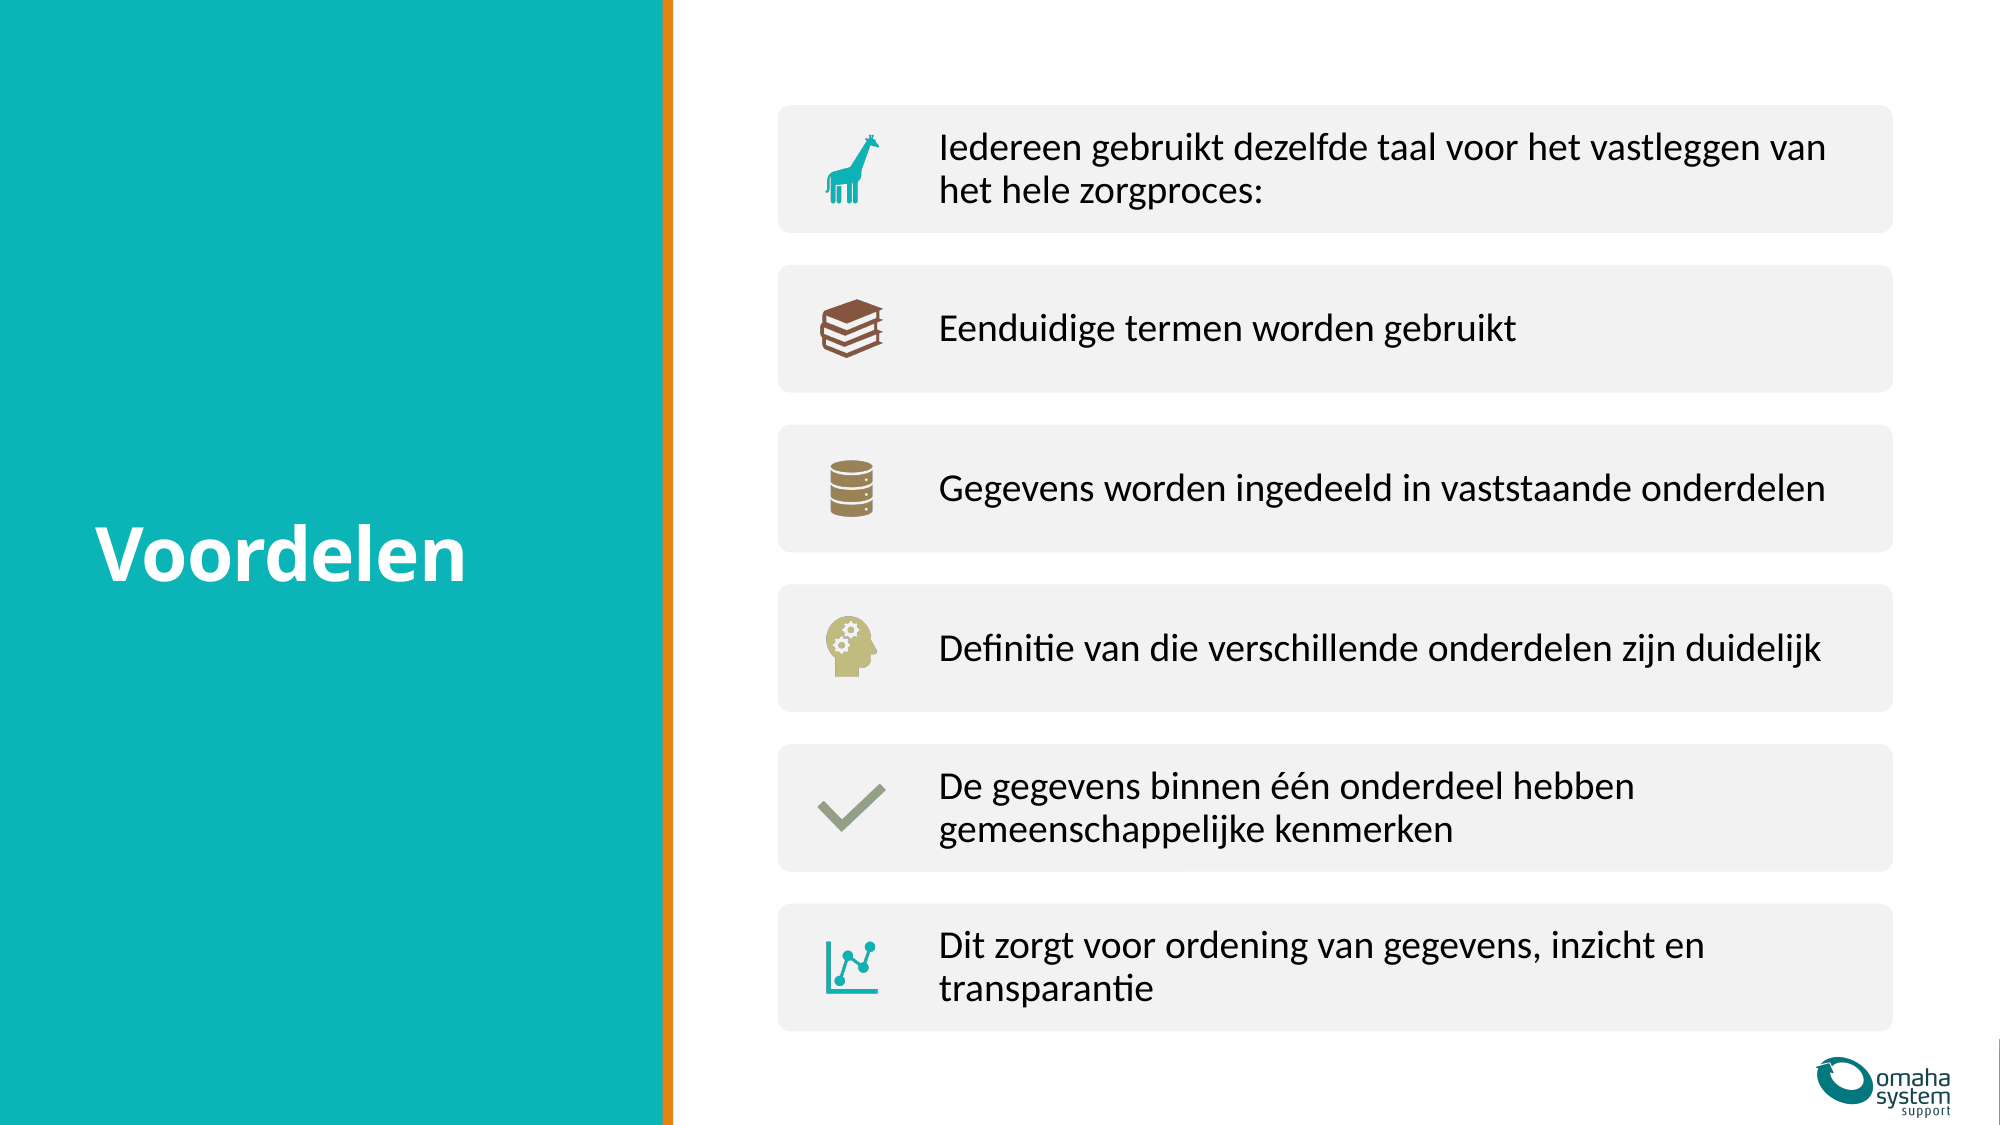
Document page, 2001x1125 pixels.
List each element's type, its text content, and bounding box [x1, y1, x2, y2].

text_box [661, 0, 674, 1125]
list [777, 104, 1894, 1033]
title Voordelen [80, 84, 587, 1032]
text_box [674, 0, 2000, 1125]
text_box [0, 0, 661, 1125]
picture [1815, 1057, 1951, 1119]
